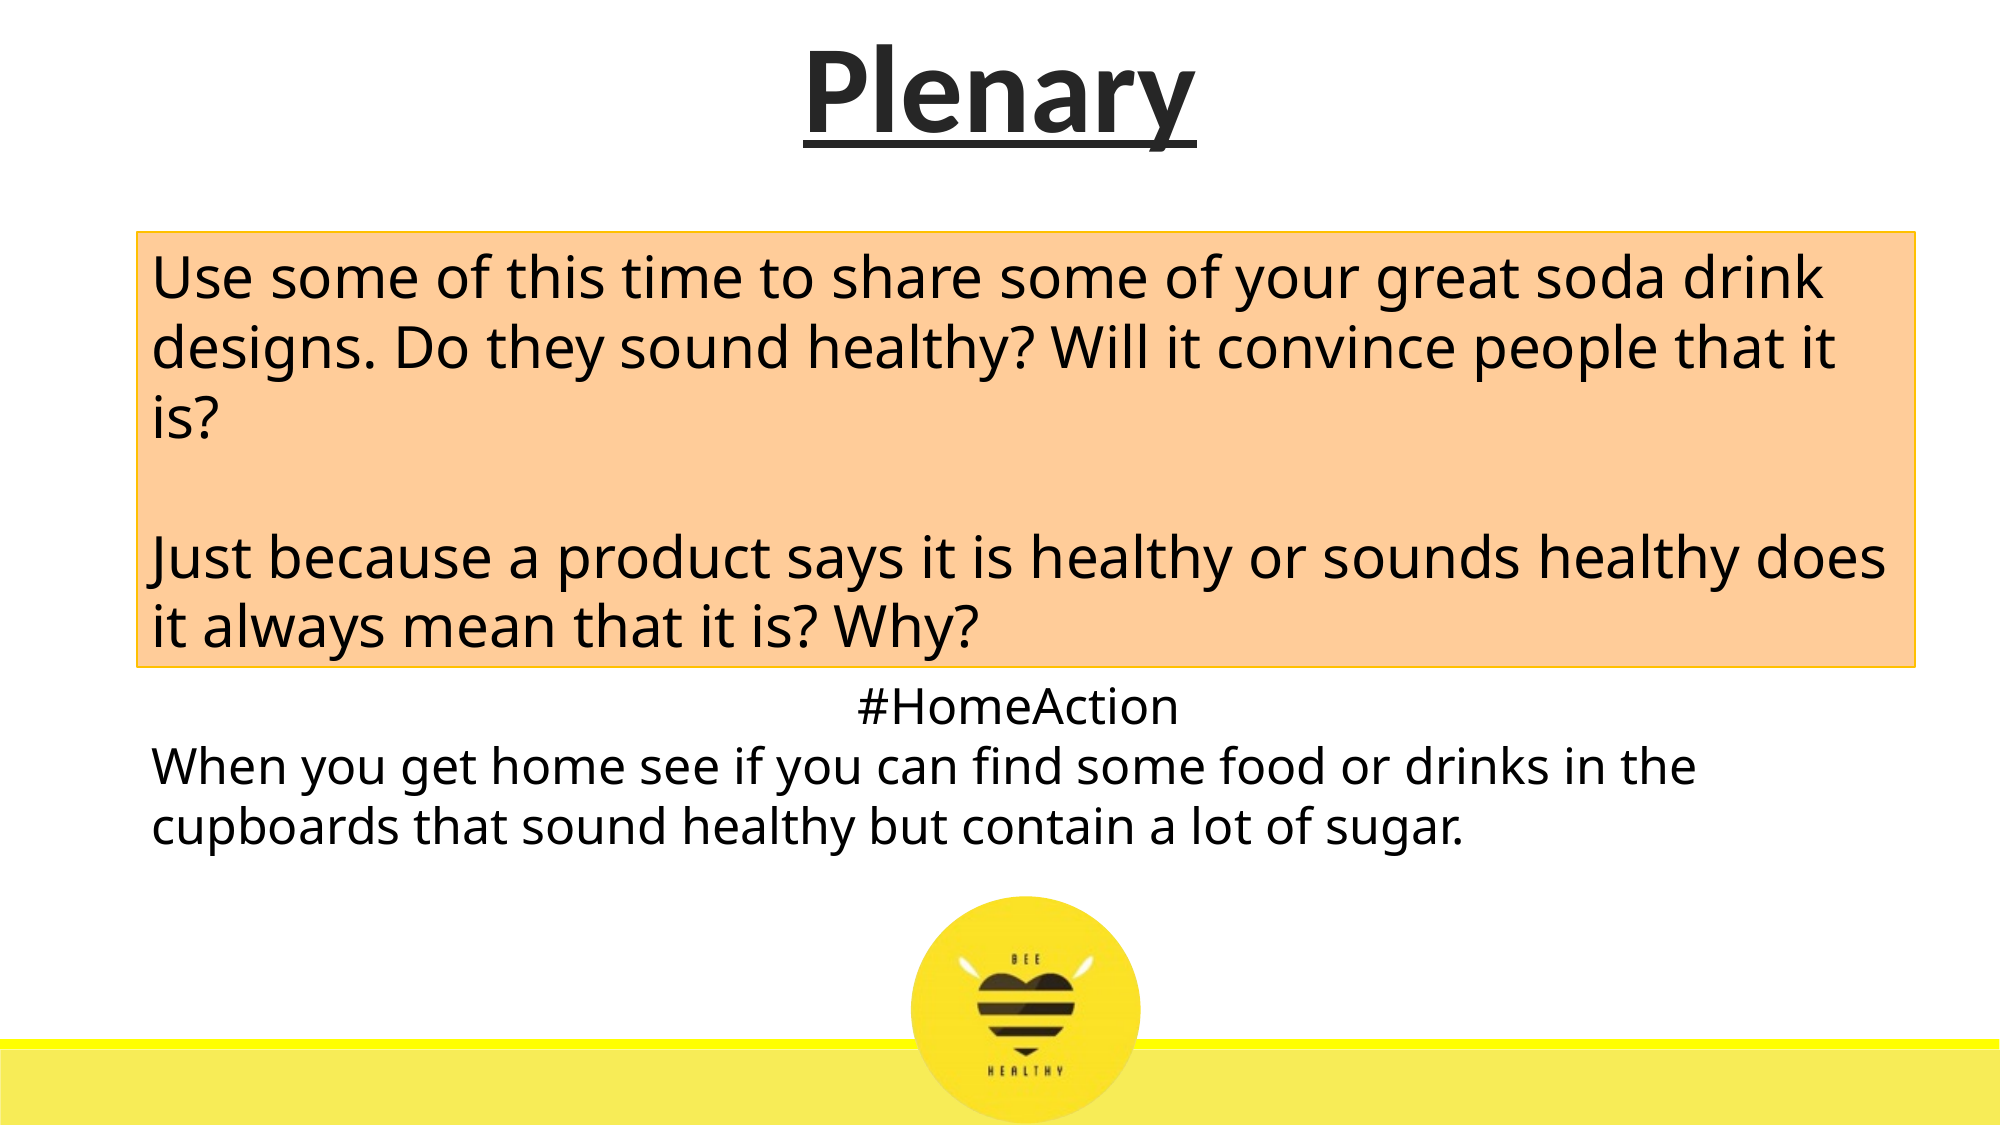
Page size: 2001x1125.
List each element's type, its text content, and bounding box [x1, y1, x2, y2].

text_box Use some of this time to share some of your great soda drink designs. Do they sound healthy? Will it convince people that it is? Just because a product says it is healthy or sounds healthy does it always mean that it is? Why? [136, 231, 1916, 668]
text_box #HomeAction When you get home see if you can find some food or drinks in the cupboards that sound healthy but contain a lot of sugar. [136, 666, 1915, 862]
picture [910, 895, 1142, 1124]
text_box Plenary [788, 0, 1212, 165]
